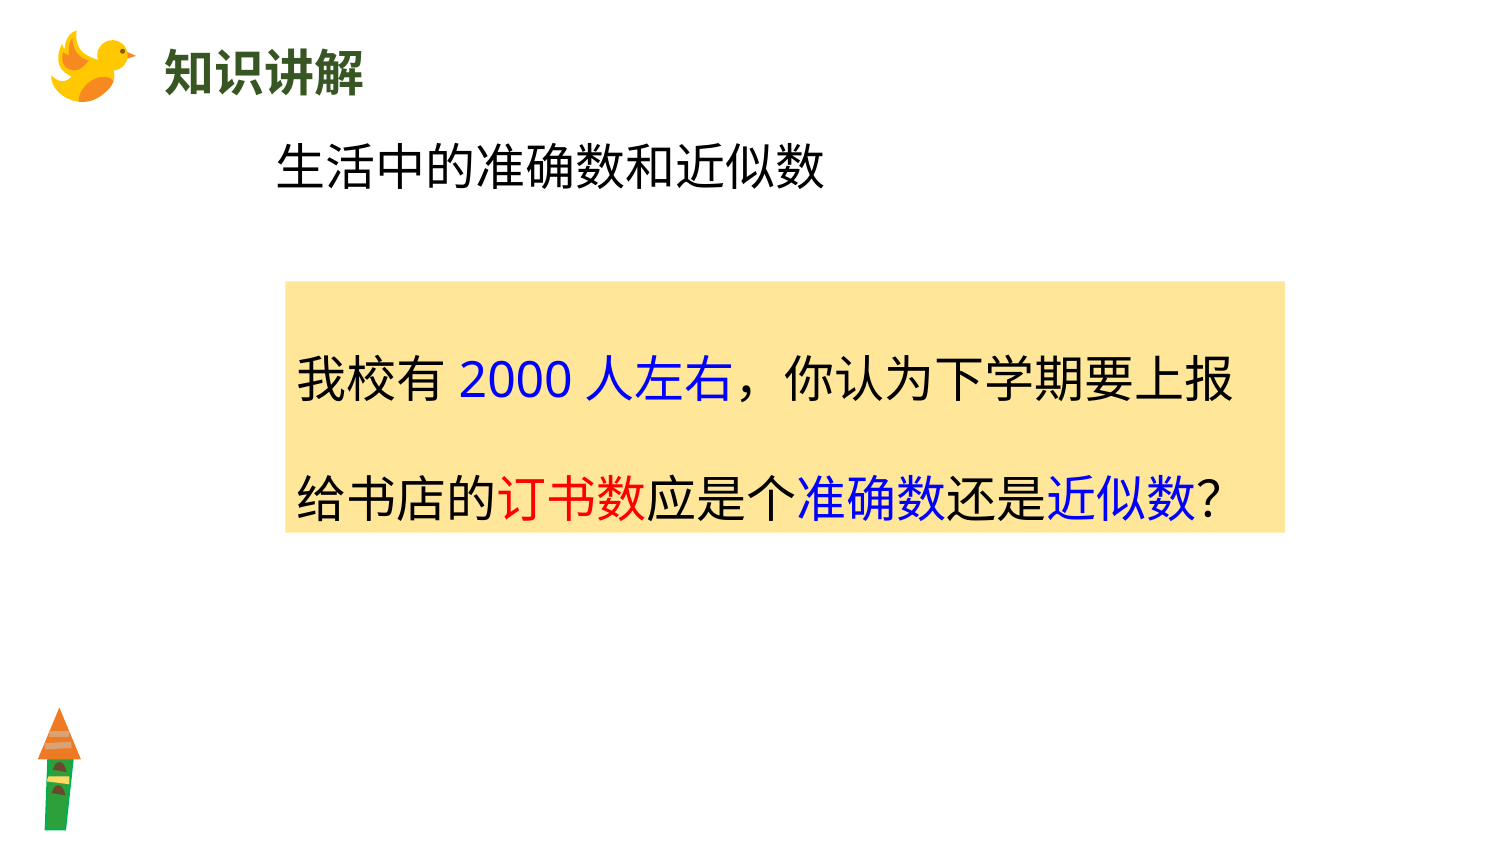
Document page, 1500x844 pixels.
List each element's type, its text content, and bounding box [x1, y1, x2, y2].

text_box 生活中的准确数和近似数 [264, 129, 861, 201]
text_box 知识讲解 [152, 35, 376, 107]
text_box 我校有2000人左右，你认为下学期要上报给书店的订书数应是个准确数还是近似数？ [285, 281, 1286, 533]
